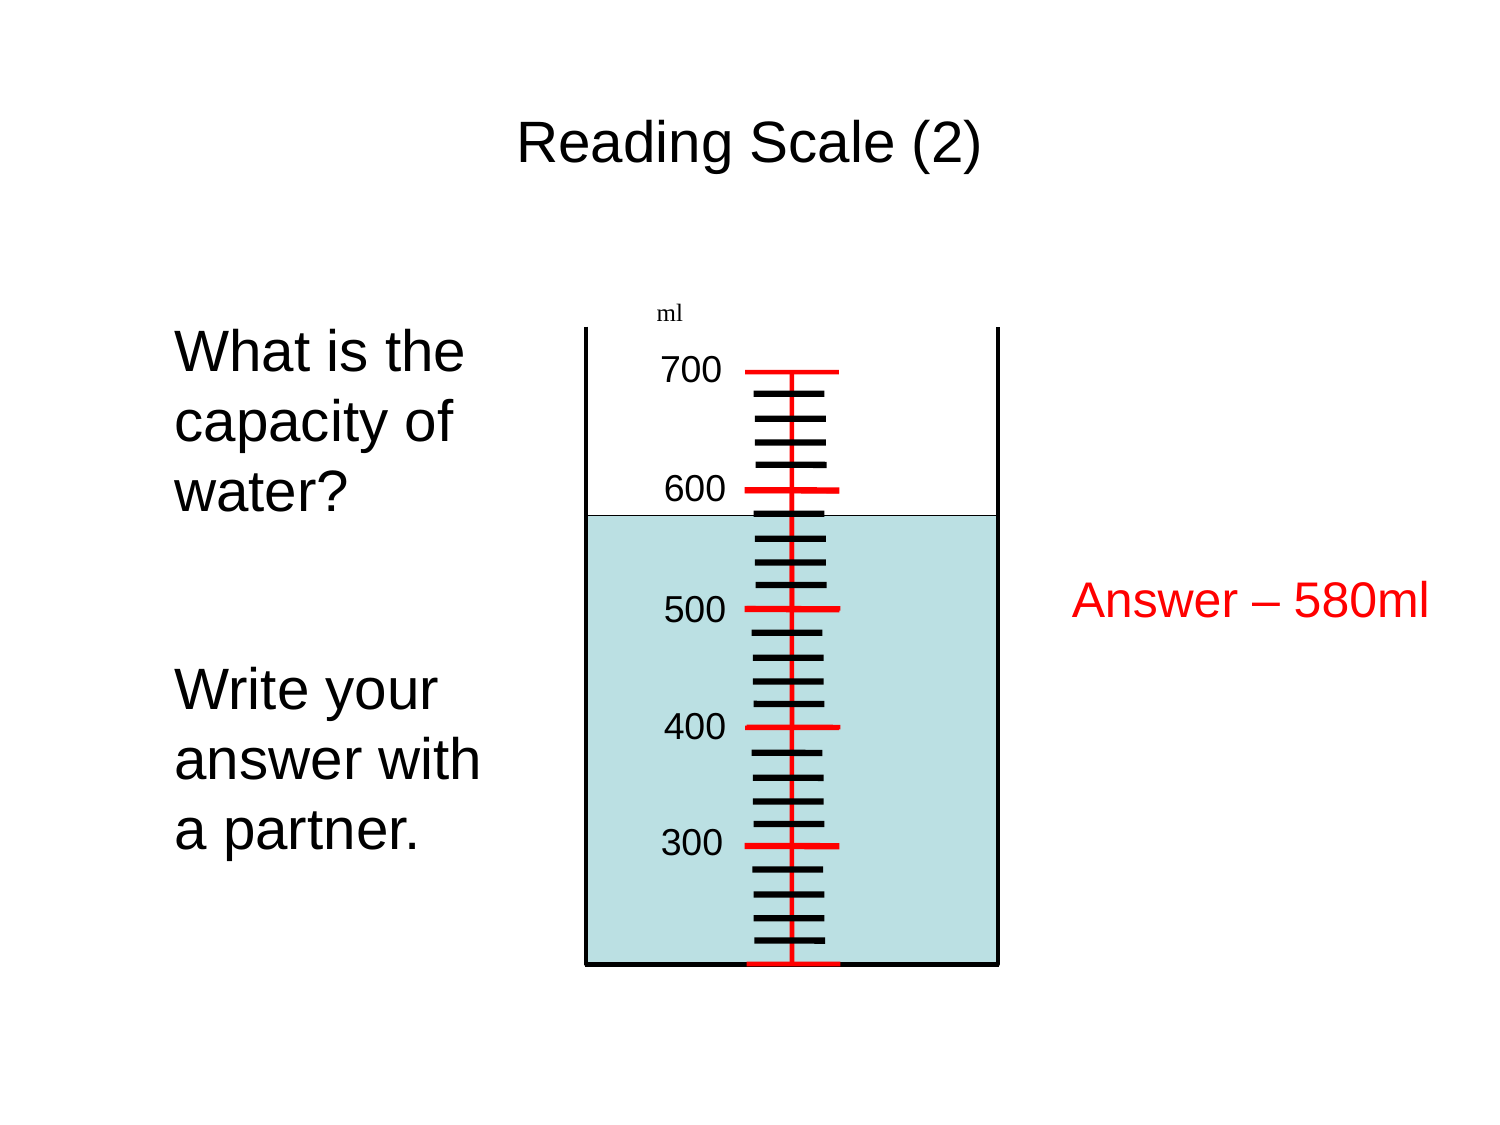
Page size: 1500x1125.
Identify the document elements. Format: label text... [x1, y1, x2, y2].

text_box Answer – 580ml [1057, 560, 1459, 636]
title Reading Scale (2) [74, 44, 1426, 233]
text_box What is the capacity of water? Write your answer with a partner. [159, 305, 526, 869]
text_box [585, 288, 999, 965]
